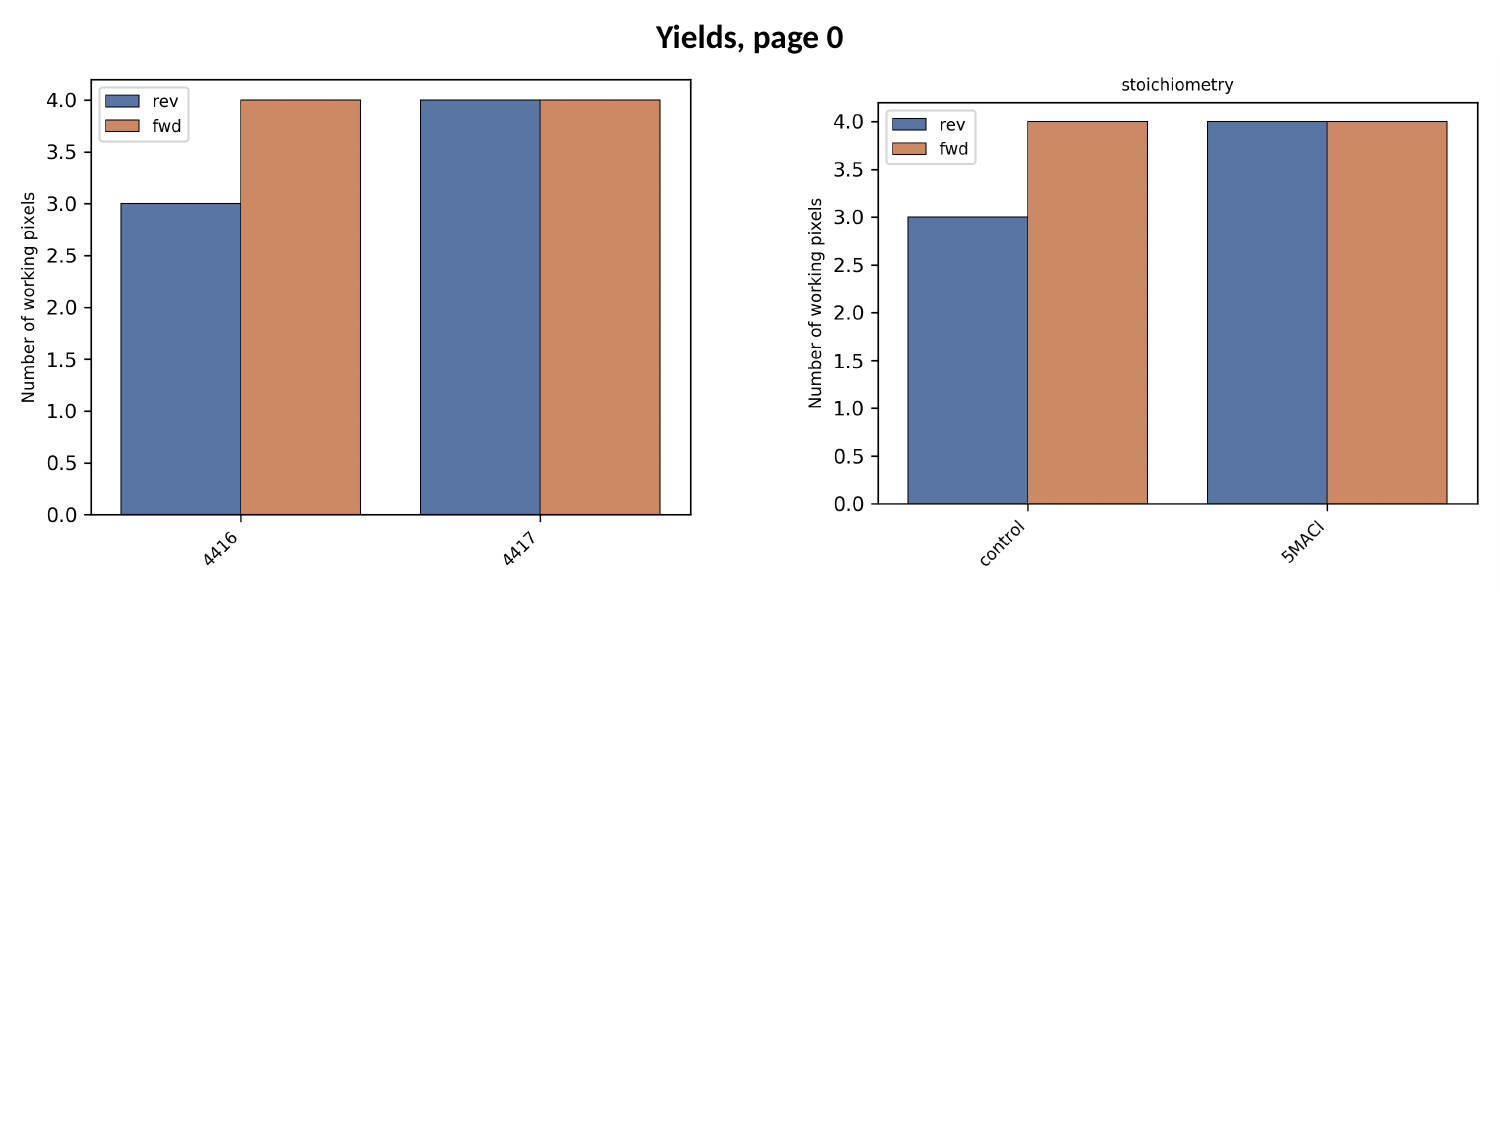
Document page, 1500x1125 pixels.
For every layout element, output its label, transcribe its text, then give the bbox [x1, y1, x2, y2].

picture [0, 56, 713, 591]
title Yields, page 0 [0, 0, 1500, 75]
picture [787, 56, 1500, 591]
